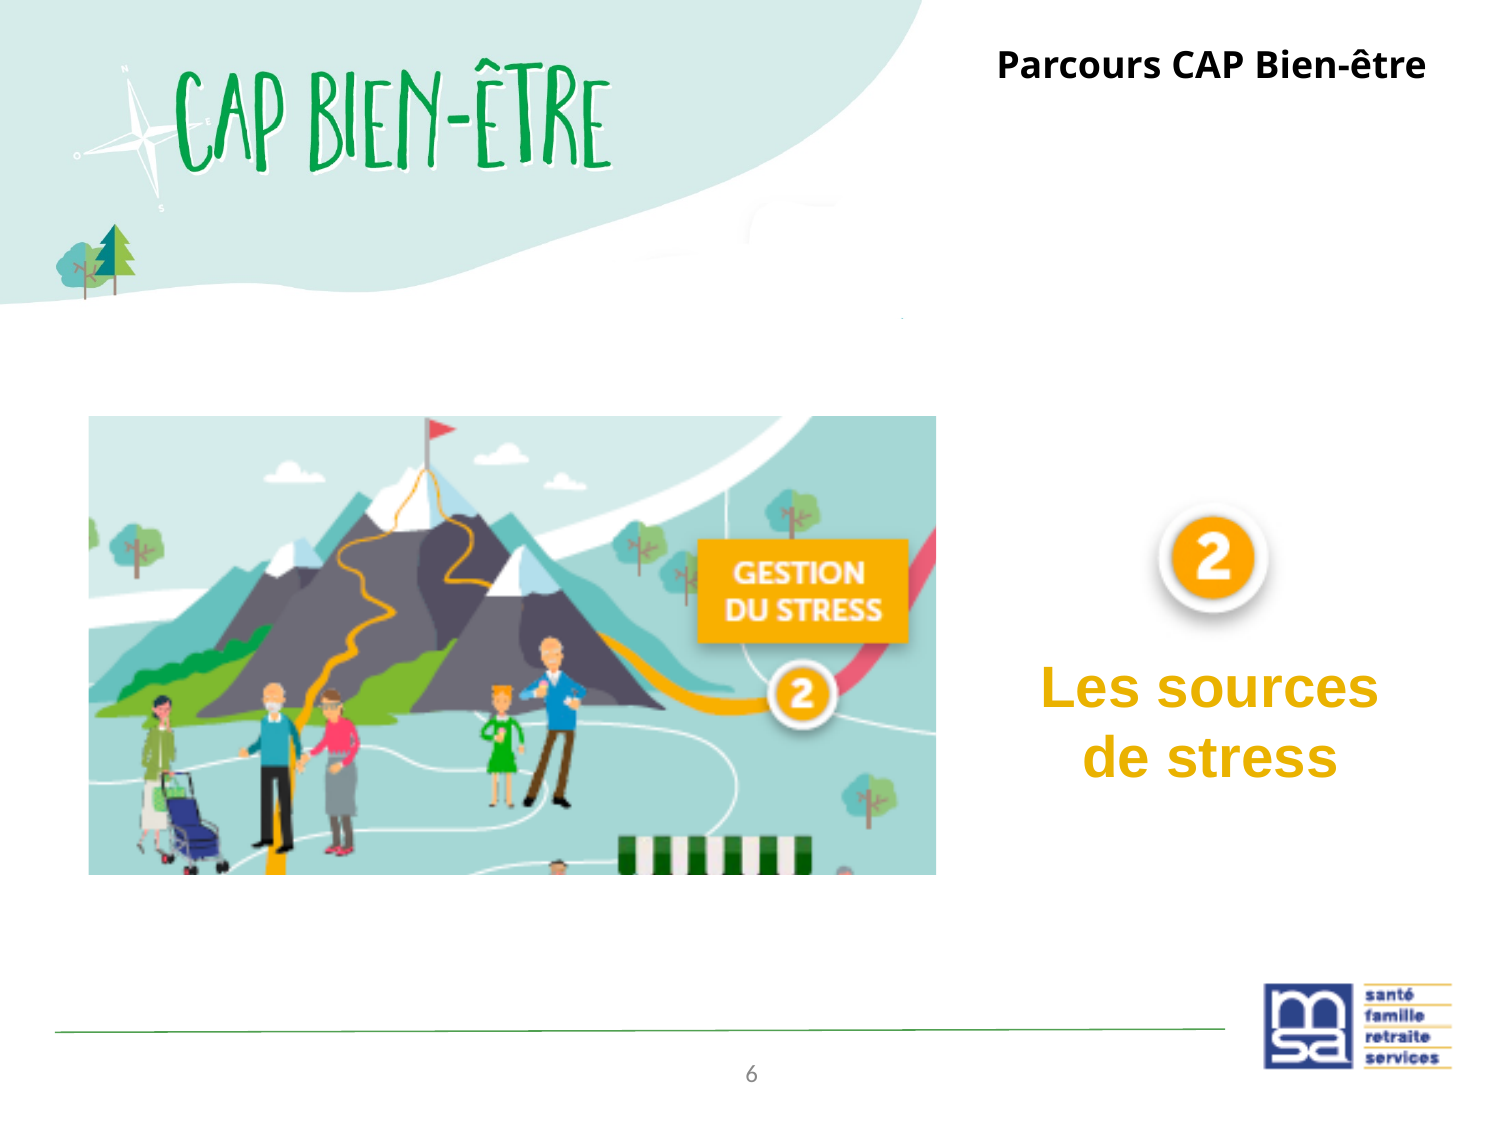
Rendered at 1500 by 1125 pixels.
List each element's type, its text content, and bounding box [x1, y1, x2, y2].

text_box 6 [54, 1042, 1245, 1103]
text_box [54, 1028, 1226, 1033]
text_box Les sources de stress [973, 642, 1448, 797]
text_box Parcours CAP Bien-être [968, 34, 1455, 94]
picture [1134, 490, 1294, 650]
slide_number – 6 [560, 1027, 1245, 1042]
picture [0, 0, 941, 320]
picture [1250, 929, 1476, 1125]
picture [88, 416, 937, 875]
